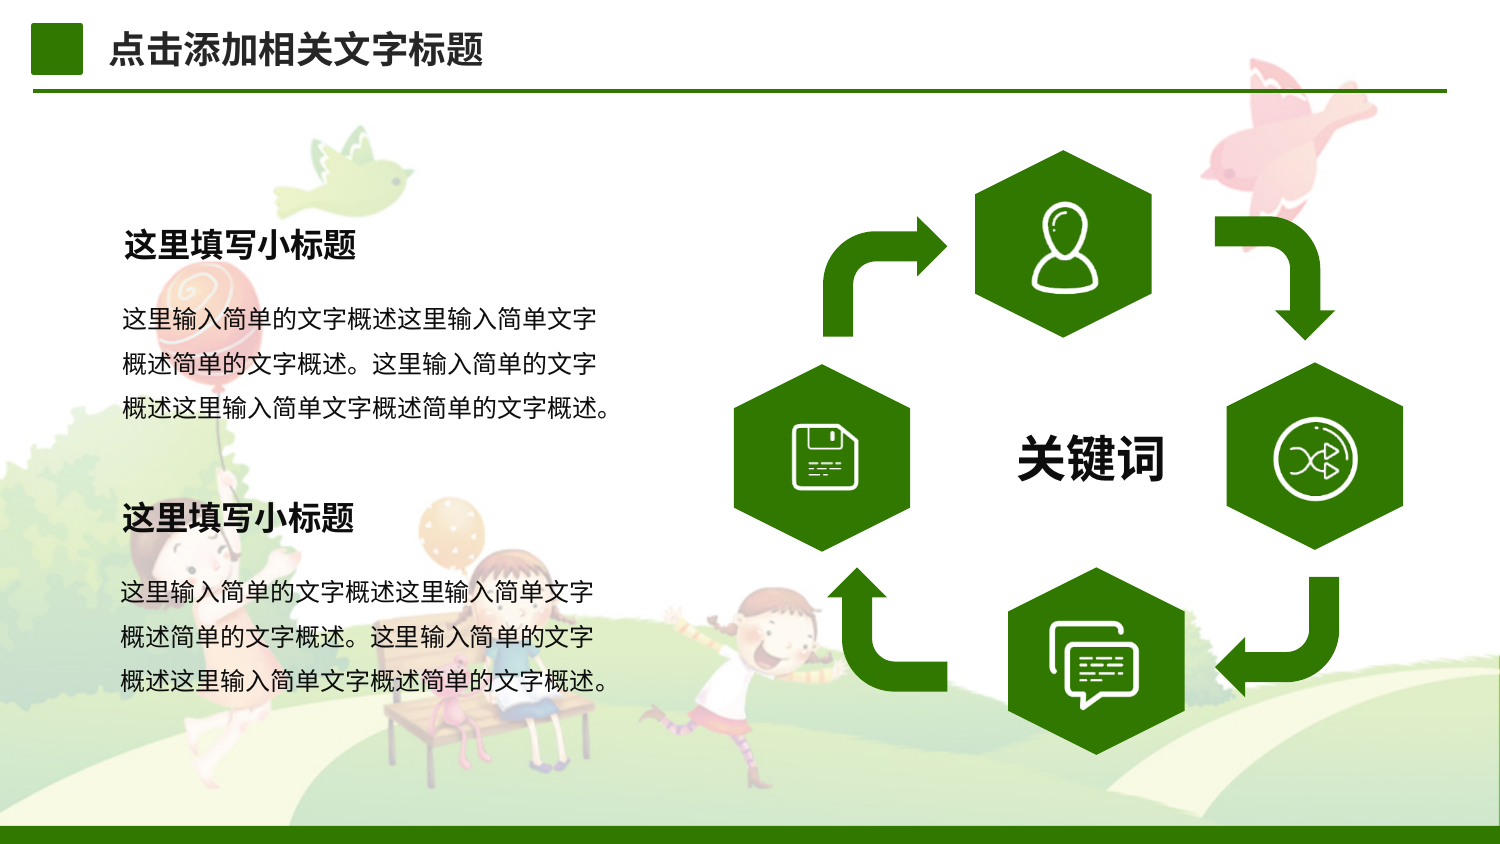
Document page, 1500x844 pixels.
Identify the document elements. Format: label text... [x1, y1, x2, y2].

text_box [825, 565, 950, 694]
text_box 关键词 [1002, 420, 1182, 495]
text_box 这里输入简单的文字概述这里输入简单文字概述简单的文字概述。这里输入简单的文字概述这里输入简单文字概述简单的文字概述。 [100, 551, 630, 706]
text_box [731, 362, 913, 554]
text_box 这里填写小标题 [104, 220, 488, 275]
text_box [1006, 565, 1187, 757]
picture [0, 0, 1500, 824]
text_box [1212, 214, 1338, 343]
text_box [821, 214, 950, 339]
text_box [1212, 574, 1342, 700]
text_box 这里填写小标题 [102, 493, 486, 548]
text_box [0, 824, 1500, 844]
text_box 这里输入简单的文字概述这里输入简单文字概述简单的文字概述。这里输入简单的文字概述这里输入简单文字概述简单的文字概述。 [102, 278, 632, 433]
text_box [31, 23, 83, 75]
text_box [1224, 360, 1406, 552]
text_box [973, 148, 1154, 340]
text_box 点击添加相关文字标题 [94, 18, 499, 79]
